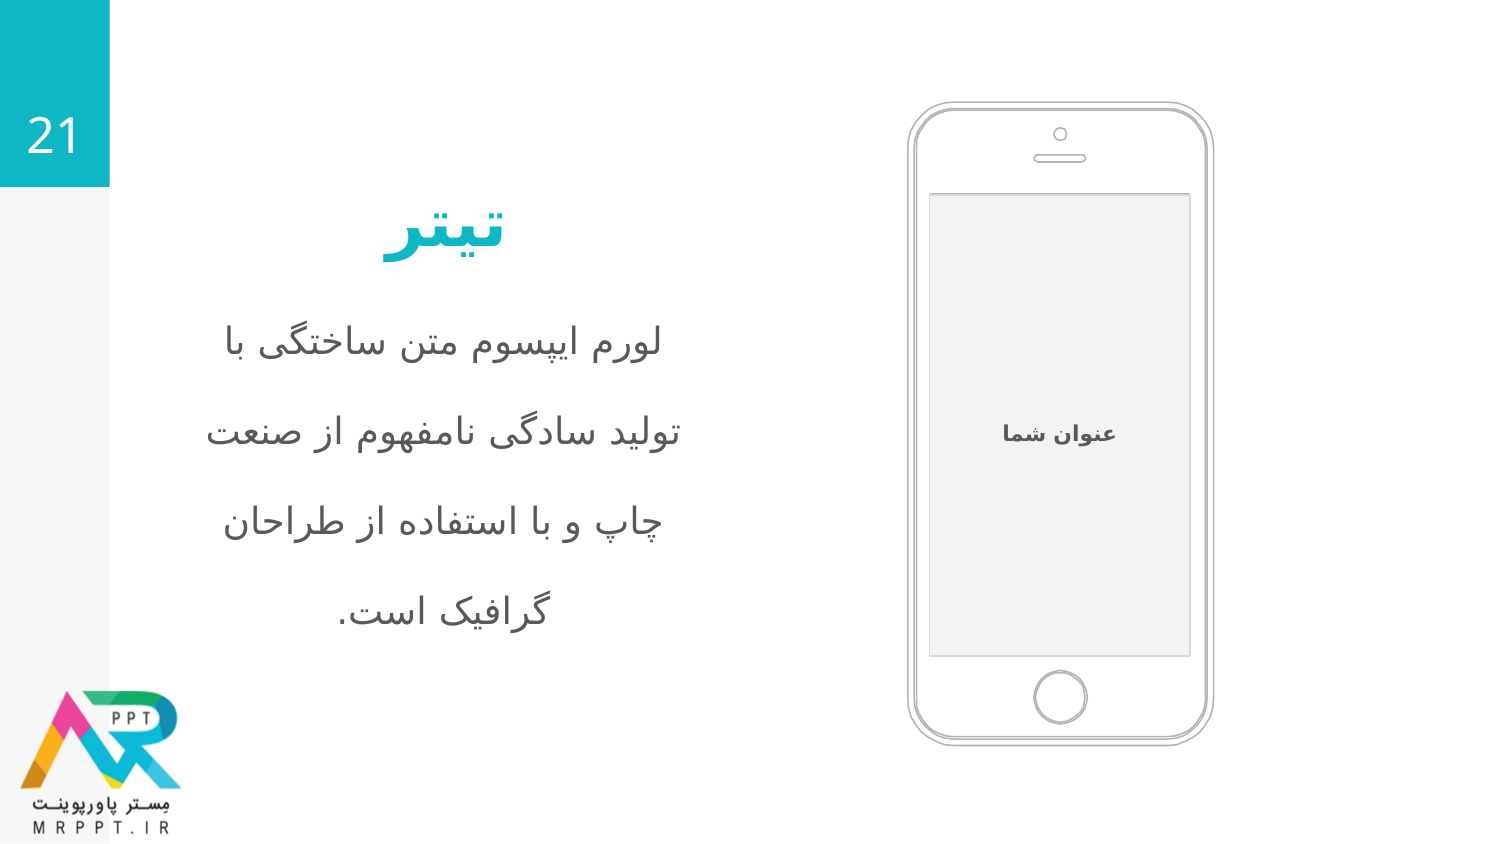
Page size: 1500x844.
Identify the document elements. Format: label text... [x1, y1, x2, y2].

text_box عنوان شما [929, 195, 1191, 657]
text_box [907, 102, 1214, 746]
picture [0, 682, 201, 844]
slide_number 21 [0, 0, 110, 187]
text_box تیتر لورم ایپسوم متن ساختگی با تولید سادگی نامفهوم از صنعت چاپ و با استفاده از طراحان گرافیک است. [189, 164, 704, 519]
